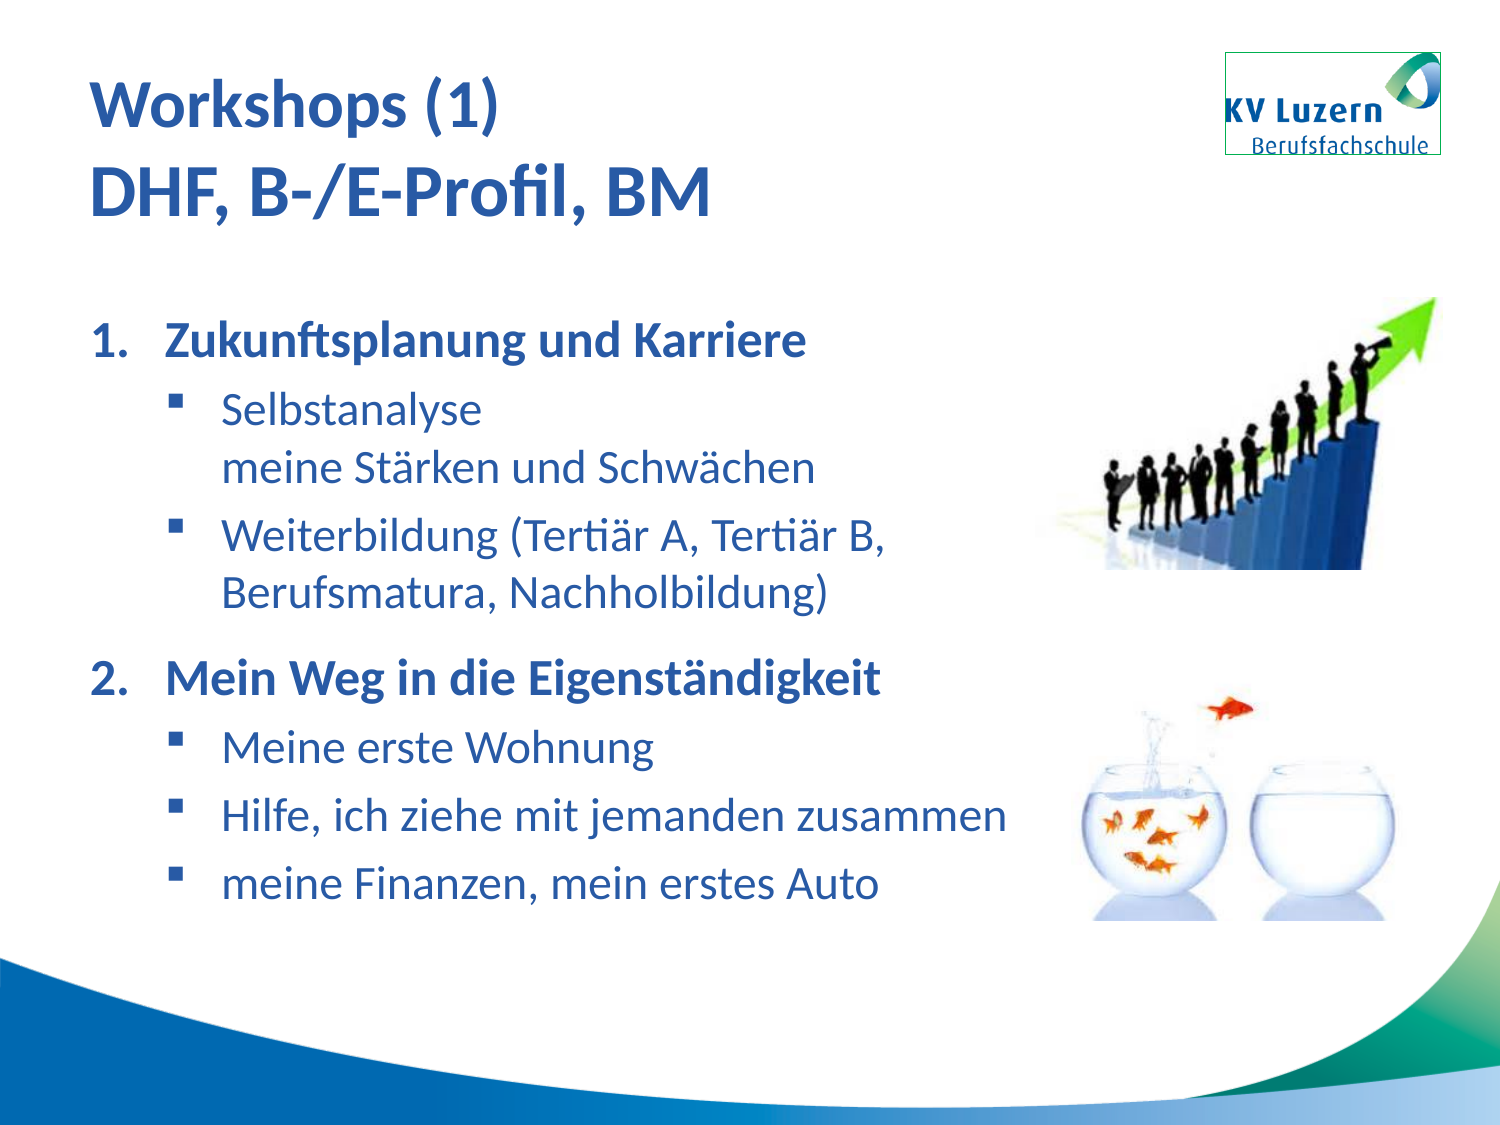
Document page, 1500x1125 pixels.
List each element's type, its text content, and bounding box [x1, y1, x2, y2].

picture [0, 666, 1500, 1125]
picture [1035, 297, 1443, 570]
picture [1425, 53, 1440, 154]
list Zukunftsplanung und Karriere Selbstanalyse meine Stärken und Schwächen Weiterbildung (Tertiär A, Tertiär B, Berufsmatura, Nachholbildung) Mein Weg in die Eigenständigkeit Meine erste Wohnung Hilfe, ich ziehe mit jemanden zusammen meine Finanzen, mein erstes Auto [75, 297, 1125, 831]
title Workshops (1) DHF, B-/E-Profil, BM [75, 51, 1425, 159]
